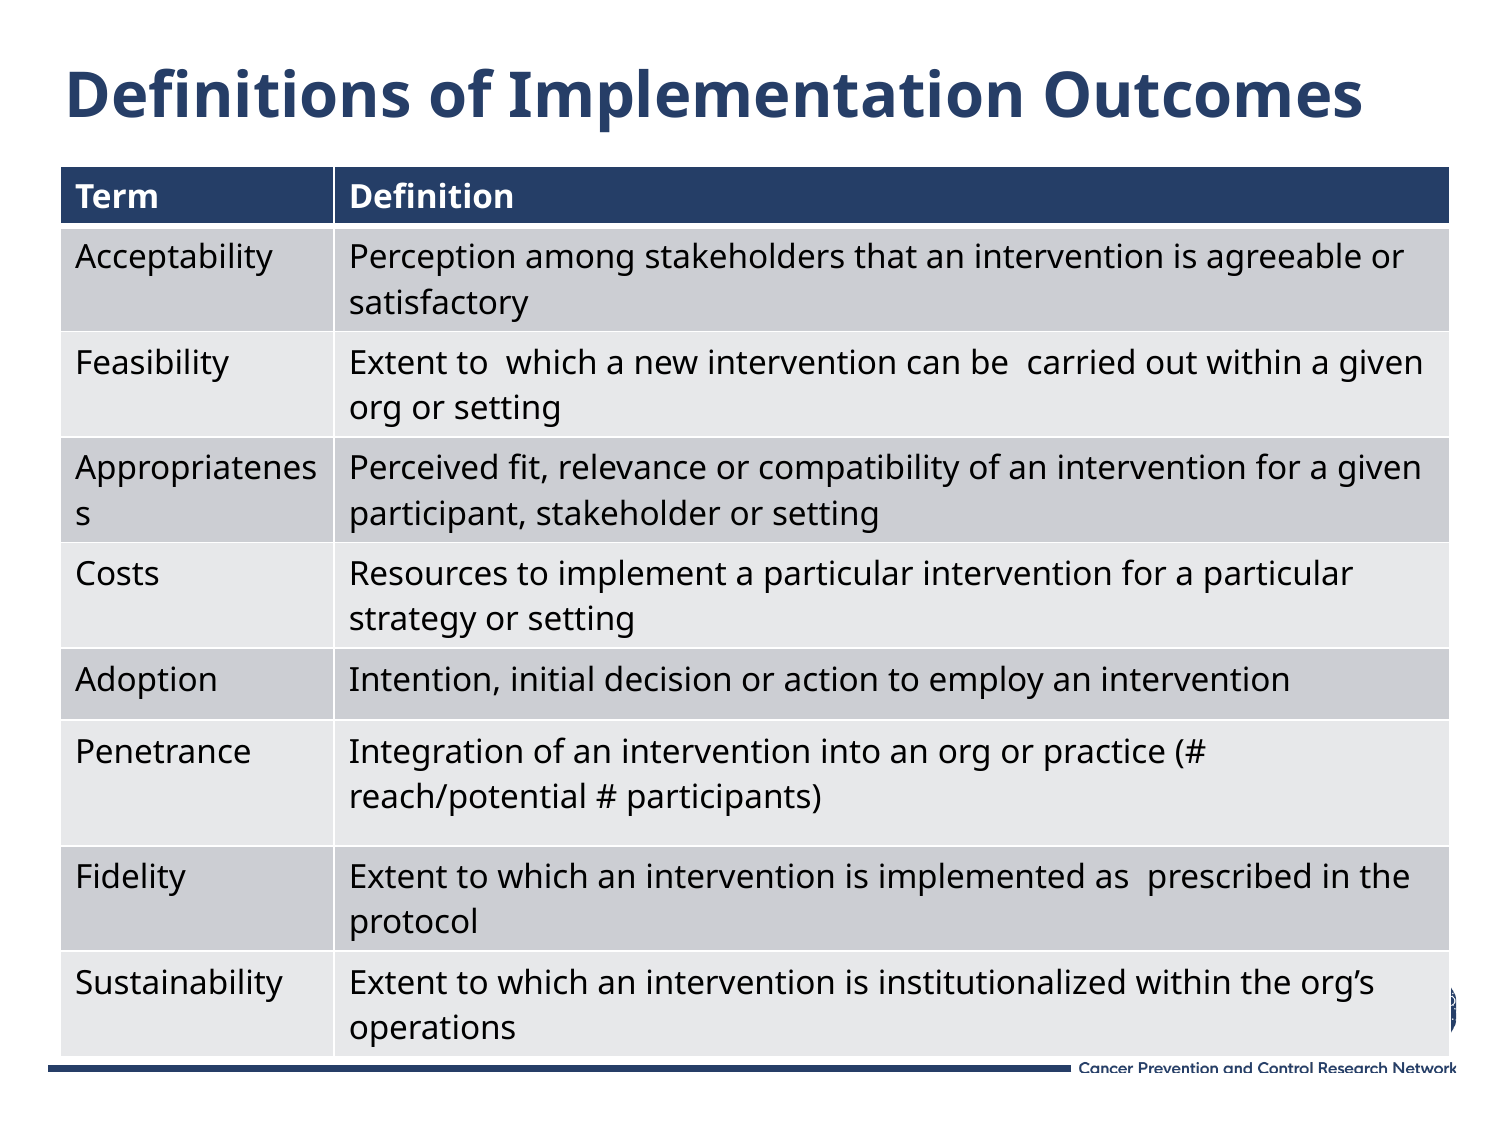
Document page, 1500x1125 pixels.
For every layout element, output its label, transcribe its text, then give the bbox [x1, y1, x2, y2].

table_header Definition [335, 167, 1449, 223]
title Definitions of Implementation Outcomes [49, 26, 1451, 167]
table_cell Sustainability [61, 952, 333, 1056]
table_cell Appropriateness [61, 438, 333, 542]
table_cell Extent to which an intervention is implemented as prescribed in the protocol [335, 847, 1449, 950]
table_cell Adoption [61, 649, 333, 719]
table_cell Resources to implement a particular intervention for a particular strategy or setting [335, 543, 1449, 647]
table_cell Perceived fit, relevance or compatibility of an intervention for a given participant, stakeholder or setting [335, 438, 1449, 542]
table_cell Fidelity [61, 847, 333, 950]
table_cell Intention, initial decision or action to employ an intervention [335, 649, 1449, 719]
table_cell Extent to which a new intervention can be carried out within a given org or setting [335, 332, 1449, 436]
table_cell Costs [61, 543, 333, 647]
table_cell Integration of an intervention into an org or practice (# reach/potential # participants) [335, 721, 1449, 845]
table_cell Extent to which an intervention is institutionalized within the org’s operations [335, 952, 1449, 1056]
table_cell Feasibility [61, 332, 333, 436]
table_header Term [61, 167, 333, 223]
table_cell Penetrance [61, 721, 333, 845]
table_cell Perception among stakeholders that an intervention is agreeable or satisfactory [335, 229, 1449, 331]
table_cell Acceptability [61, 229, 333, 331]
